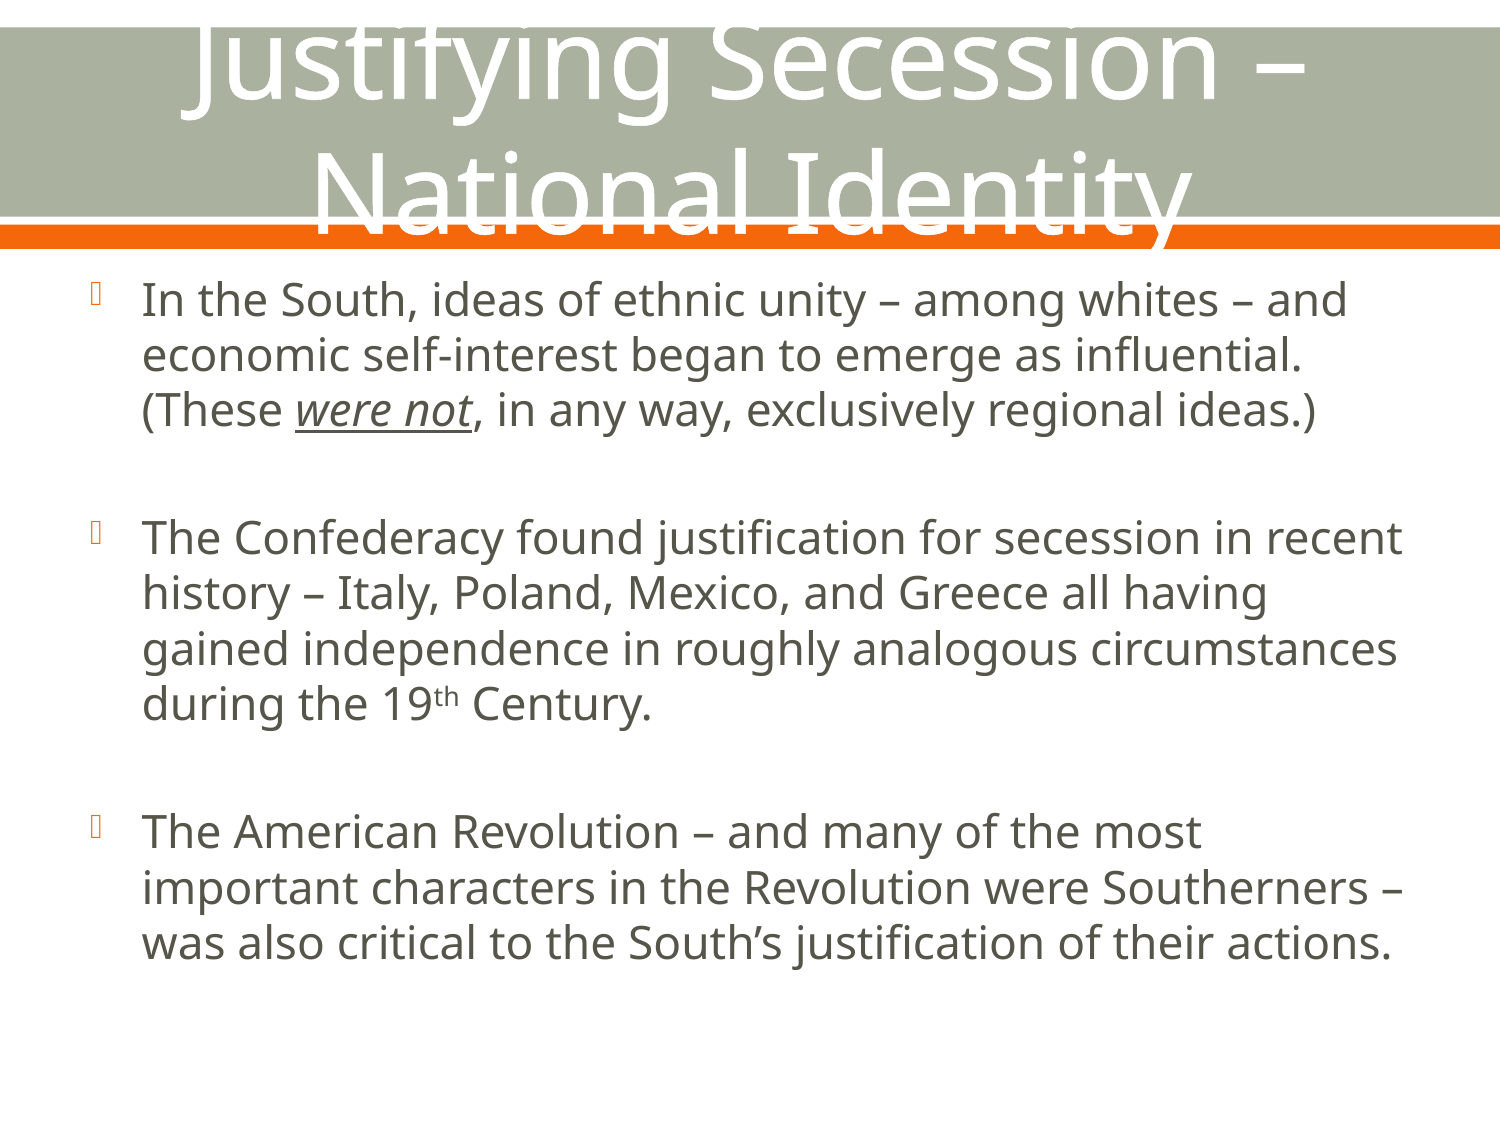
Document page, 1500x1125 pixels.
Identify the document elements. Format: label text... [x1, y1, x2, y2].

list In the South, ideas of ethnic unity – among whites – and economic self-interest began to emerge as influential. (These were not, in any way, exclusively regional ideas.) The Confederacy found justification for secession in recent history – Italy, Poland, Mexico, and Greece all having gained independence in roughly analogous circumstances during the 19th Century. The American Revolution – and many of the most important characters in the Revolution were Southerners – was also critical to the South’s justification of their actions. [75, 262, 1425, 1005]
title Justifying Secession – National Identity [75, 29, 1425, 213]
